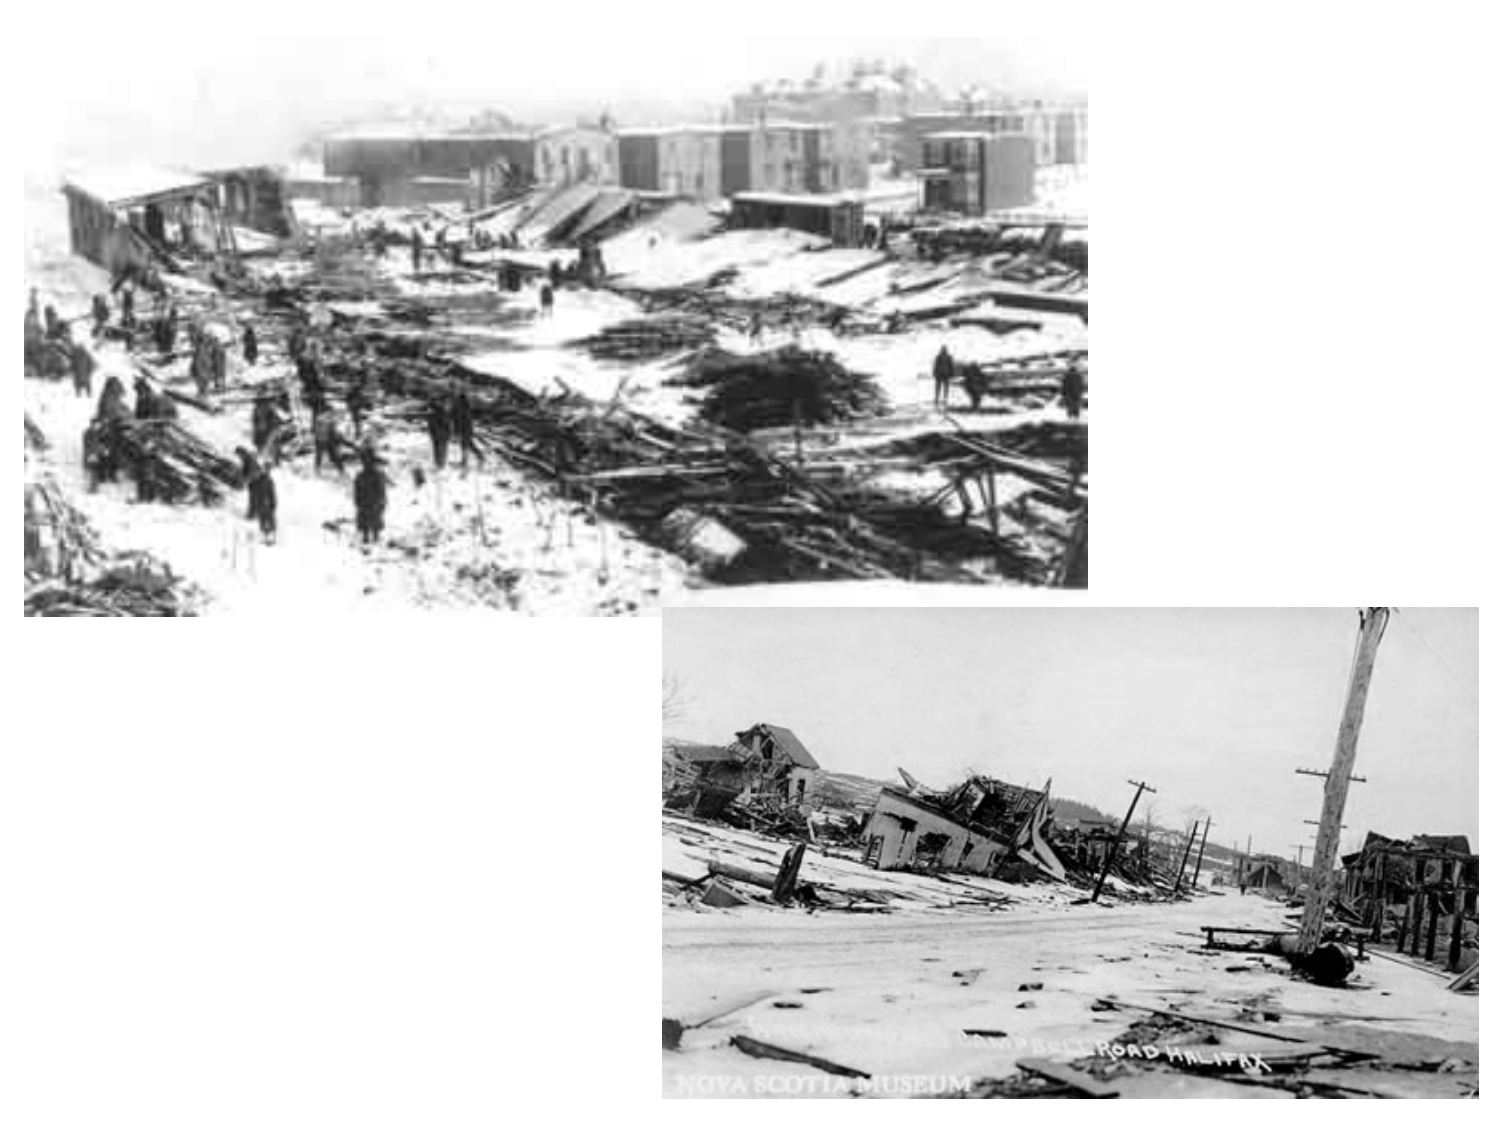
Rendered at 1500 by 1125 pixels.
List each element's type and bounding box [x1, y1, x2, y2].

list [24, 37, 1088, 617]
picture [662, 606, 1479, 1099]
